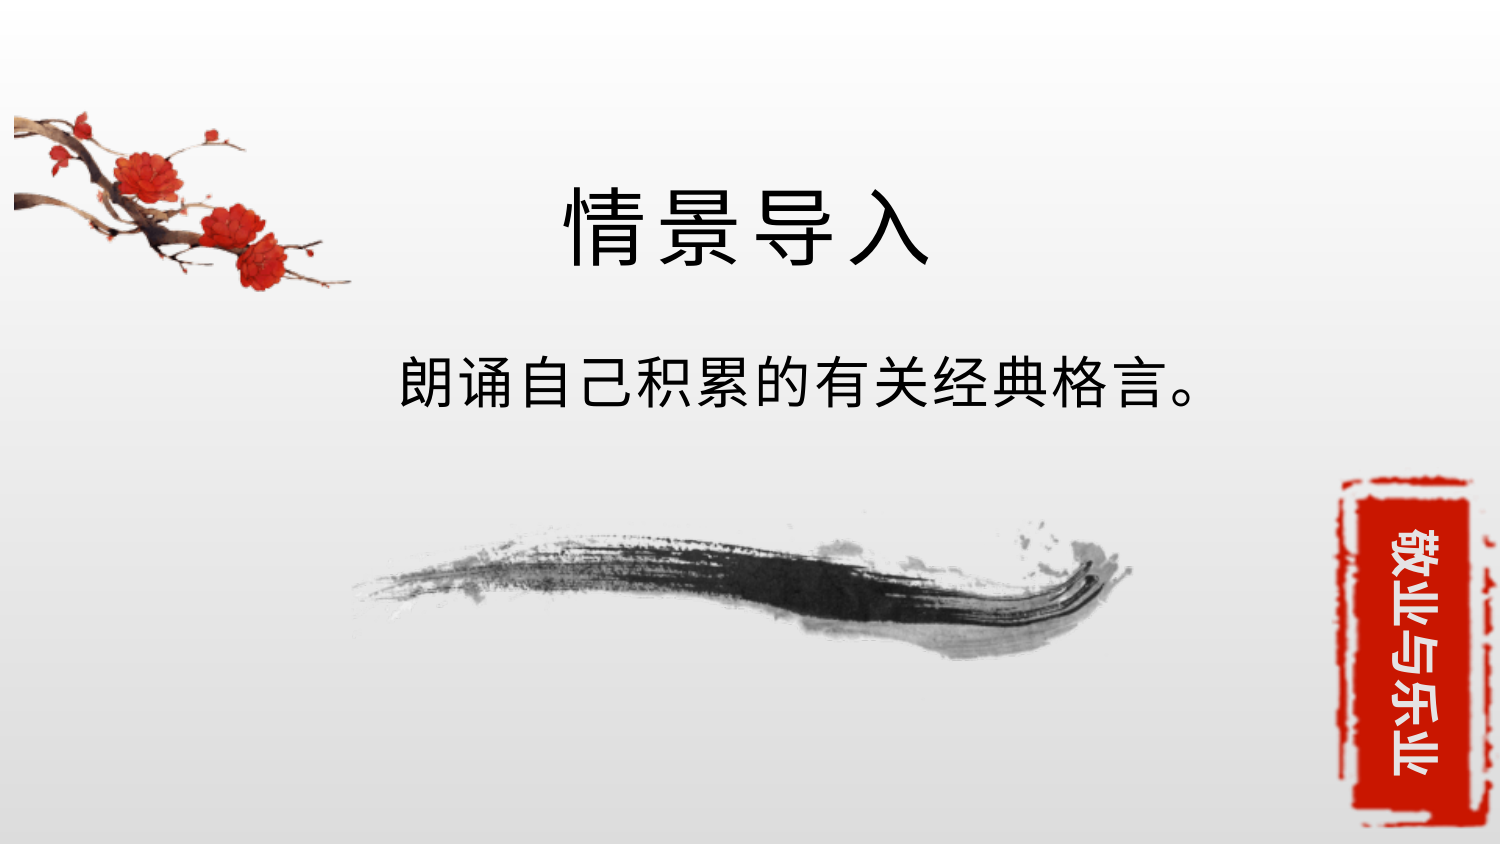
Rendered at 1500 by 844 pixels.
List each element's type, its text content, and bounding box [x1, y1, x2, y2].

picture [14, 77, 389, 372]
picture [350, 471, 1134, 705]
list 朗诵自己积累的有关经典格言。 [379, 342, 1243, 464]
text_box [1327, 463, 1500, 844]
title 情景导入 [389, 169, 1410, 280]
